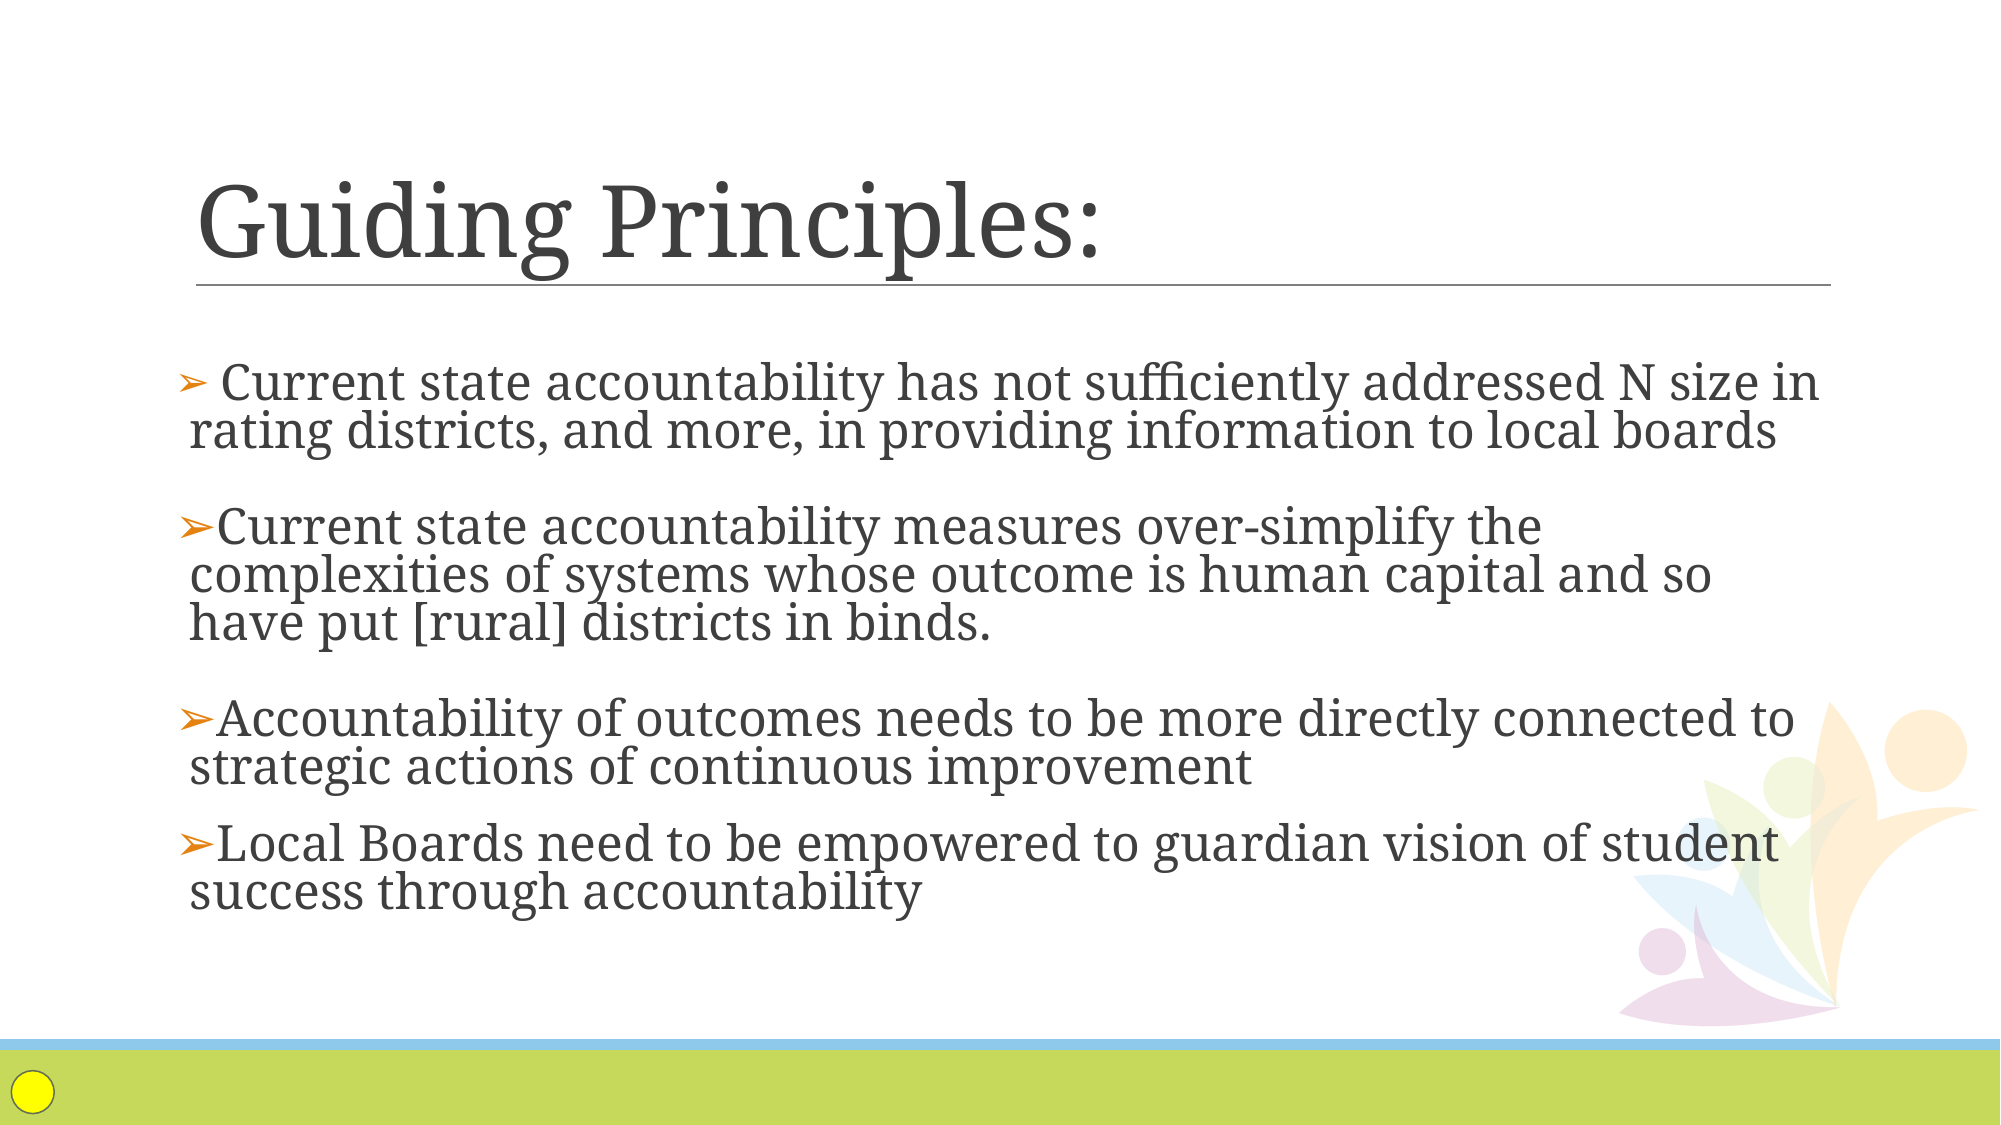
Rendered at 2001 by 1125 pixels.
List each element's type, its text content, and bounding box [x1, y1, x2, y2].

list Current state accountability has not sufficiently addressed N size in rating districts, and more, in providing information to local boards Current state accountability measures over-simplify the complexities of systems whose outcome is human capital and so have put [rural] districts in binds. Accountability of outcomes needs to be more directly connected to strategic actions of continuous improvement Local Boards need to be empowered to guardian vision of student success through accountability [174, 354, 1825, 1015]
title Guiding Principles: [180, 47, 1830, 285]
text_box [11, 1070, 55, 1114]
